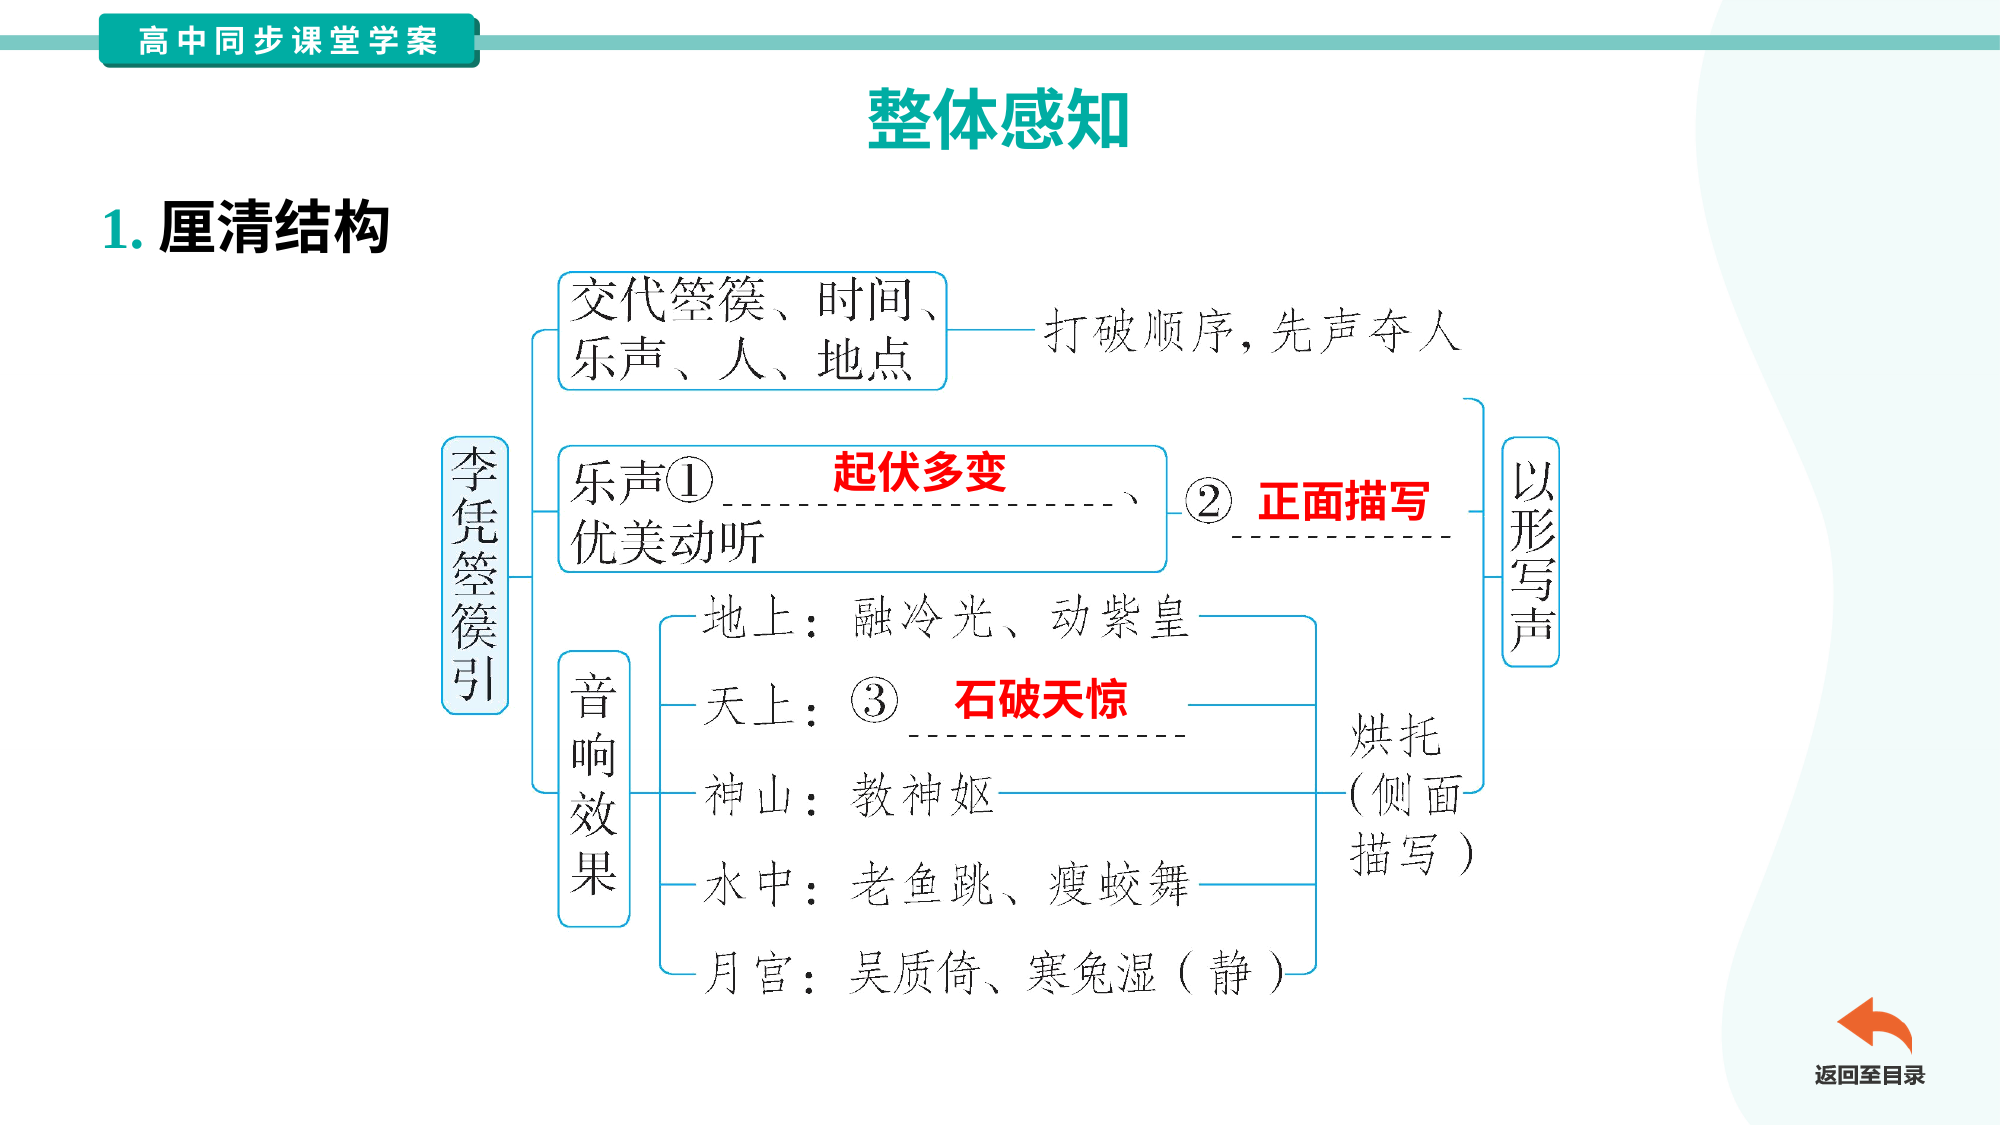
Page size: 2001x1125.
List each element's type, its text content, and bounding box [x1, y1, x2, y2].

text_box 1.厘清结构 [100, 156, 1899, 261]
picture [0, 0, 2000, 1125]
text_box 整体感知 [100, 76, 1899, 156]
